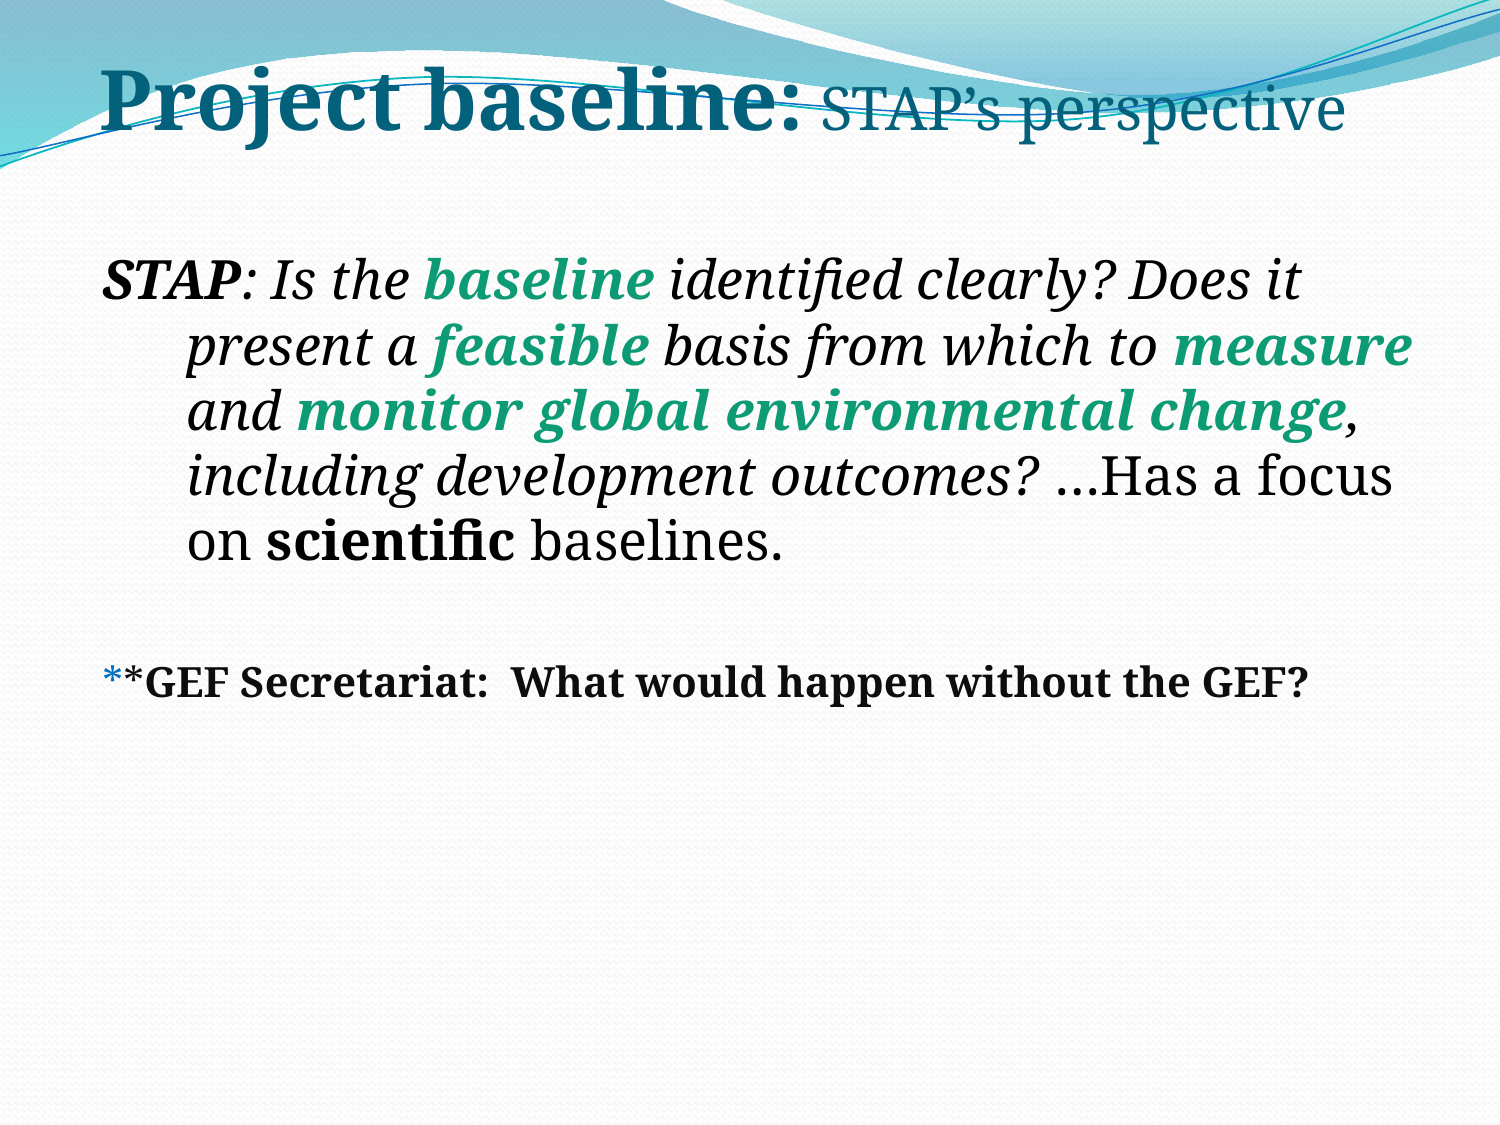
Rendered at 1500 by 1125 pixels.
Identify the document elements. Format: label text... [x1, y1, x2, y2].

title Project baseline: STAP’s perspective [99, 0, 1413, 147]
list STAP: Is the baseline identified clearly? Does it present a feasible basis from which to measure and monitor global environmental change, including development outcomes? …Has a focus on scientific baselines. **GEF Secretariat: What would happen without the GEF? [87, 162, 1438, 1075]
